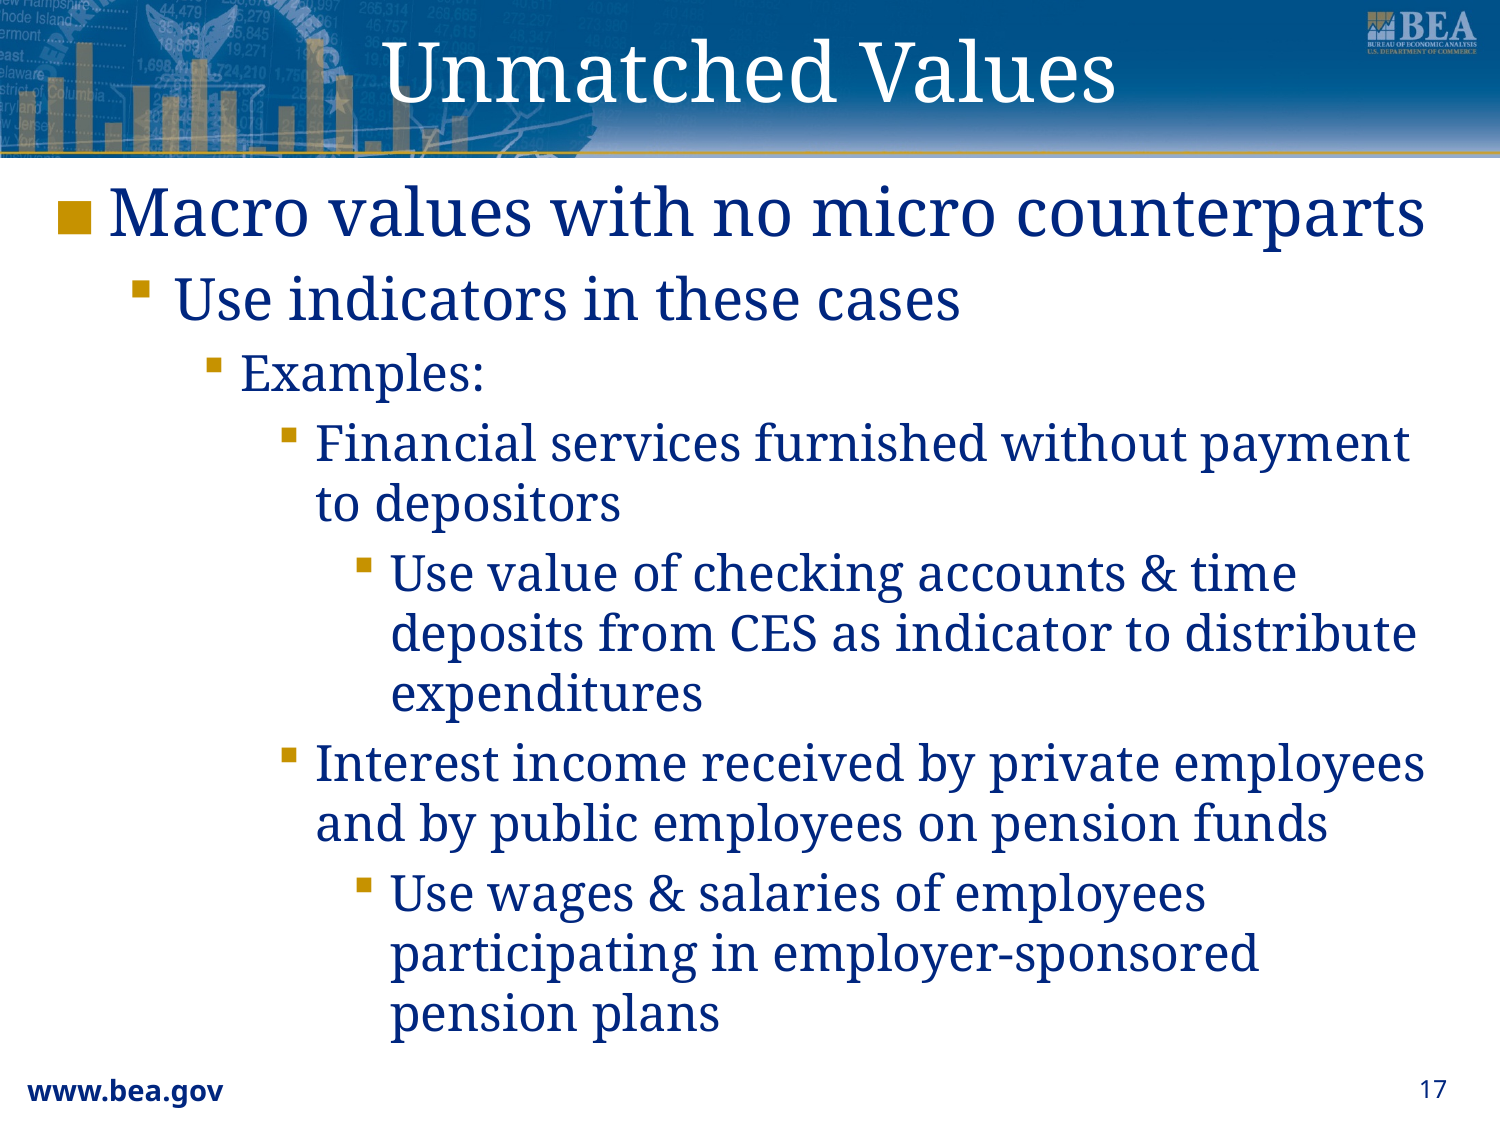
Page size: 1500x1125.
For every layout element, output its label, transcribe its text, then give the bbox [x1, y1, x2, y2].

picture [0, 138, 1500, 158]
title Unmatched Values [0, 0, 1500, 138]
list Macro values with no micro counterparts Use indicators in these cases Examples: Financial services furnished without payment to depositors Use value of checking accounts & time deposits from CES as indicator to distribute expenditures Interest income received by private employees and by public employees on pension funds Use wages & salaries of employees participating in employer-sponsored pension plans [37, 162, 1451, 1051]
slide_number 17 [1400, 1062, 1463, 1116]
